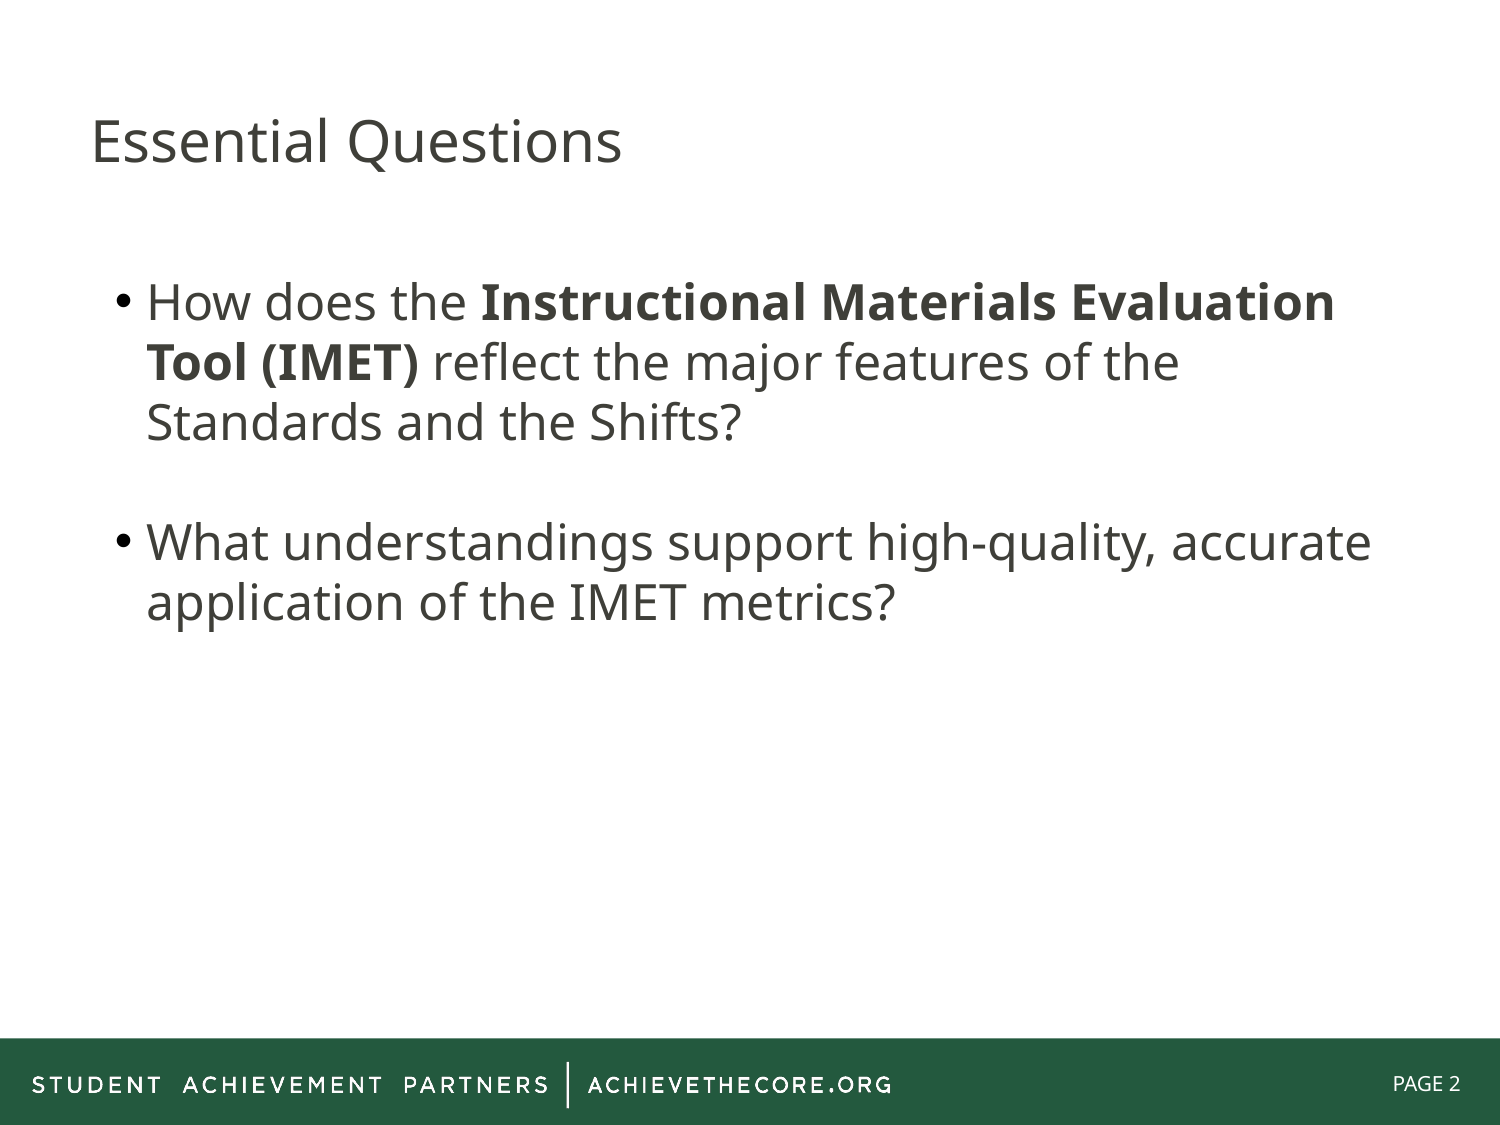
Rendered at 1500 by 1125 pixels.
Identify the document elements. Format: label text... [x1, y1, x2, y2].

title Essential Questions [75, 45, 1425, 233]
picture [12, 1055, 911, 1112]
list How does the Instructional Materials Evaluation Tool (IMET) reflect the major features of the Standards and the Shifts? What understandings support high-quality, accurate application of the IMET metrics? [75, 262, 1425, 1005]
